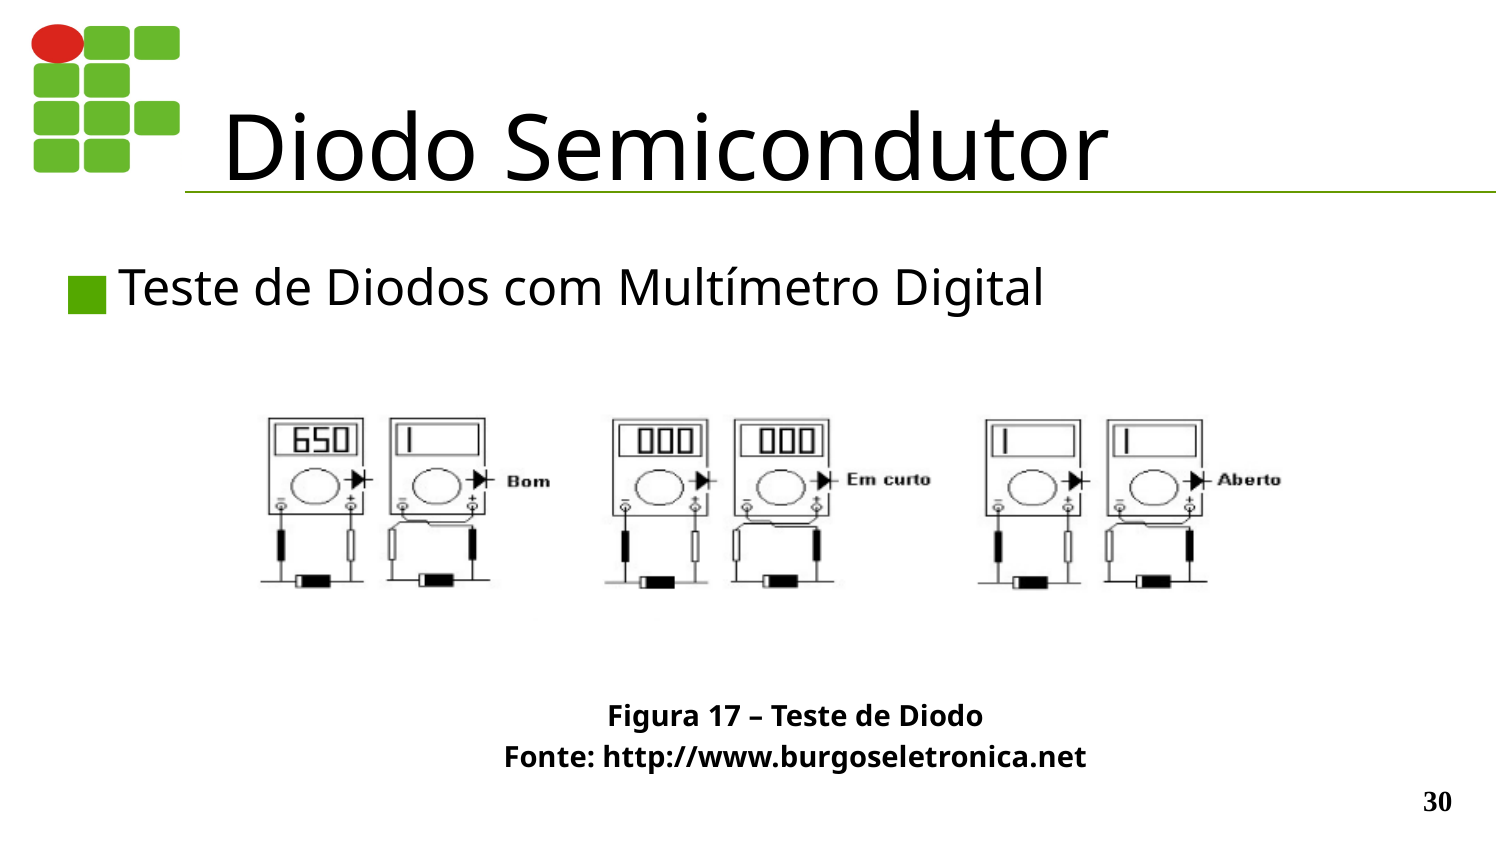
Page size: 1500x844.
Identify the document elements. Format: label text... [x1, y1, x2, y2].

title Diodo Semicondutor [206, 26, 1468, 207]
picture [29, 23, 182, 174]
picture [238, 396, 1312, 622]
list Teste de Diodos com Multímetro Digital Figura 17 – Teste de Diodo Fonte: http://www.burgoseletronica.net [46, 248, 1469, 774]
text_box ‹#› [1155, 774, 1468, 825]
